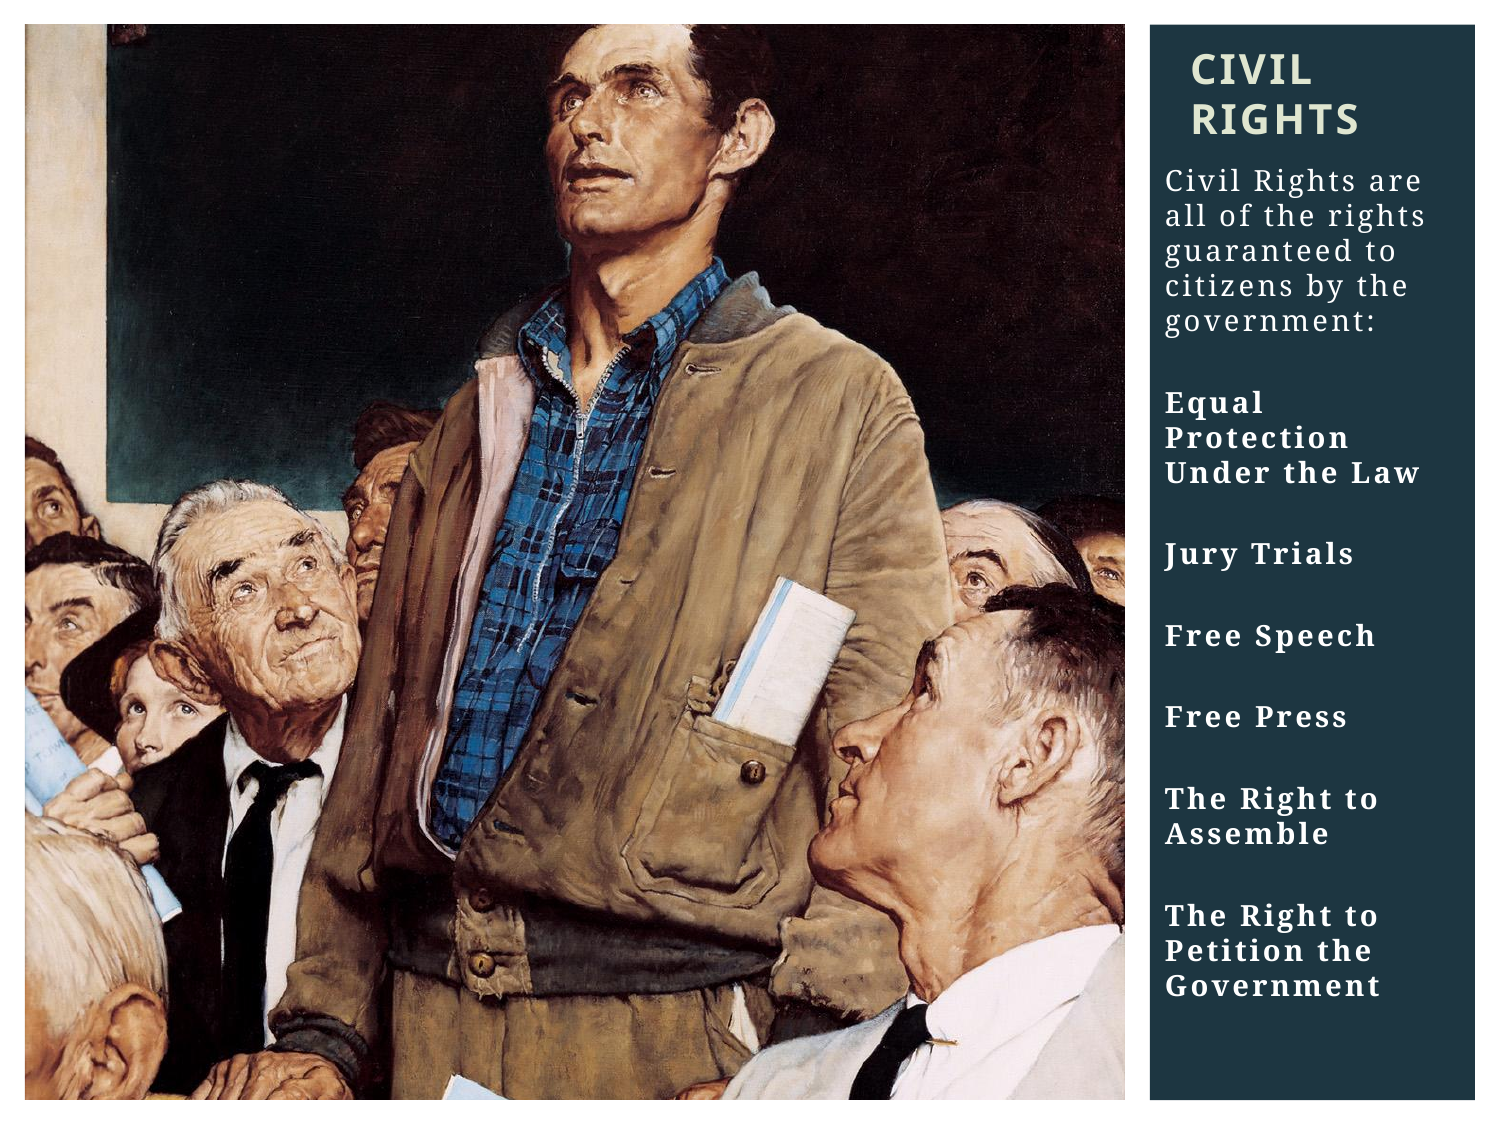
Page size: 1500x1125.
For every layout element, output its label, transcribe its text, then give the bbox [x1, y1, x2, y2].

picture [24, 24, 1126, 1101]
title Civil Rights [1175, 24, 1450, 150]
list Civil Rights are all of the rights guaranteed to citizens by the government: Equal Protection Under the Law Jury Trials Free Speech Free Press The Right to Assemble The Right to Petition the Government [1149, 162, 1475, 1100]
